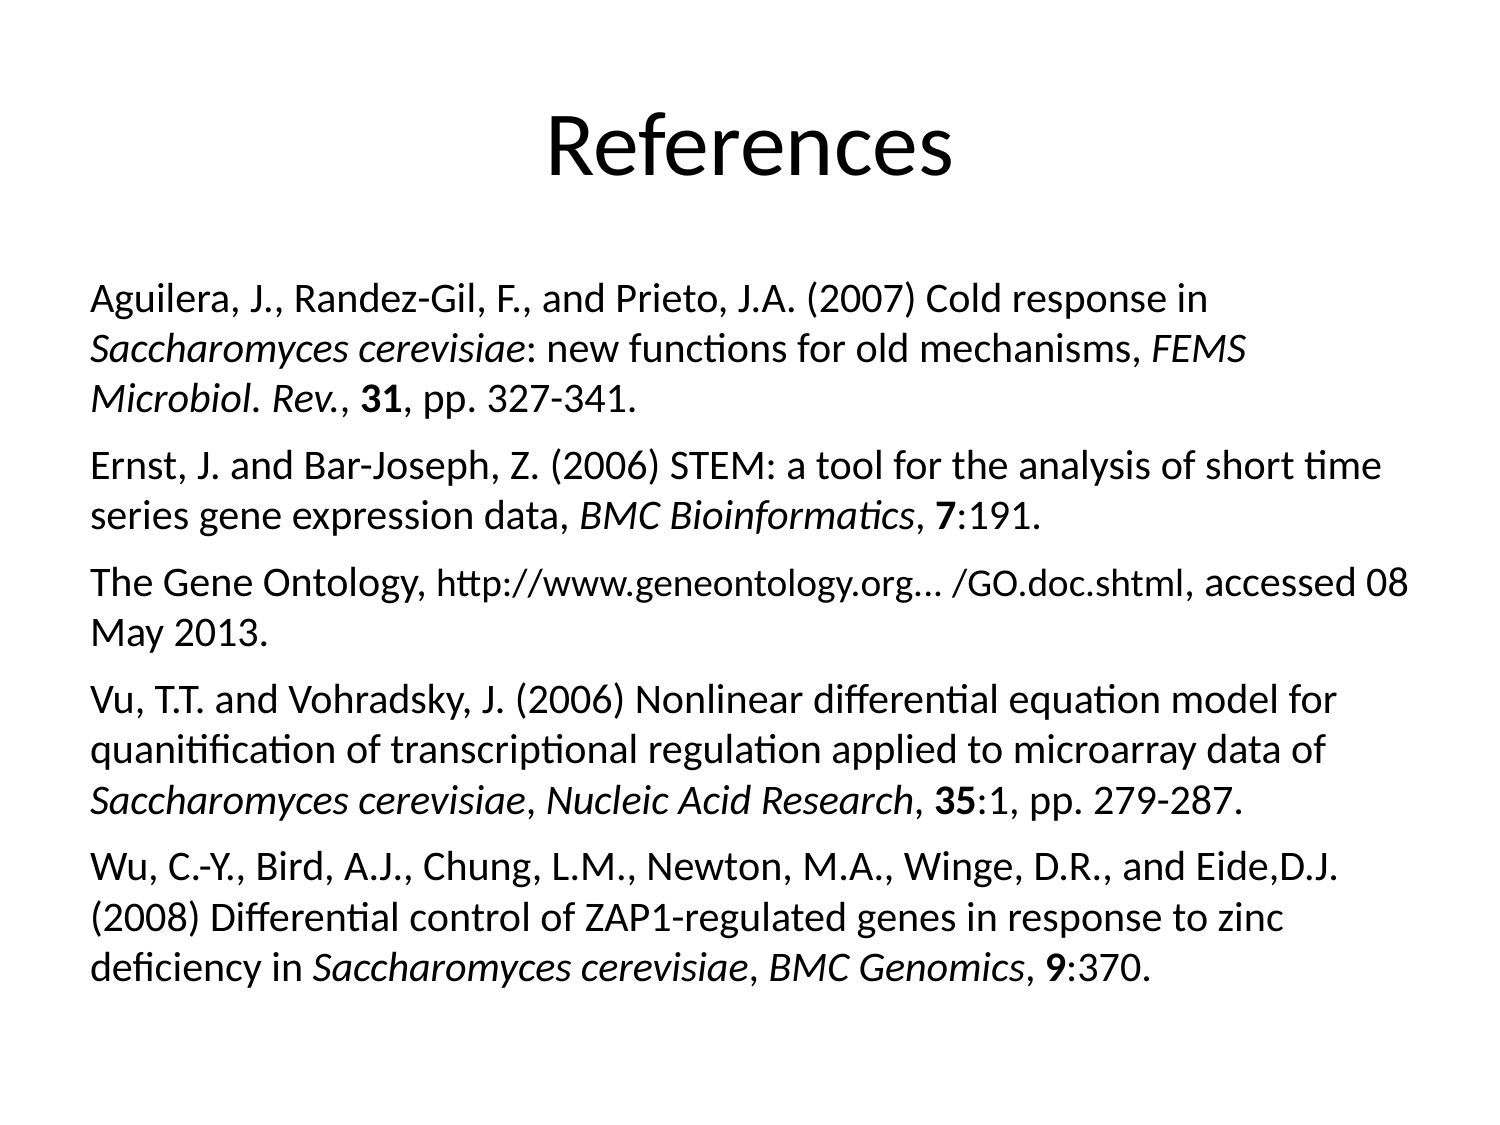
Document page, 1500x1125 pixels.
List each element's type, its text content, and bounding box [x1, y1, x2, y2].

list Aguilera, J., Randez-Gil, F., and Prieto, J.A. (2007) Cold response in Saccharomyces cerevisiae: new functions for old mechanisms, FEMS Microbiol. Rev., 31, pp. 327-341. Ernst, J. and Bar-Joseph, Z. (2006) STEM: a tool for the analysis of short time series gene expression data, BMC Bioinformatics, 7:191. The Gene Ontology, http://www.geneontology.org... /GO.doc.shtml, accessed 08 May 2013. Vu, T.T. and Vohradsky, J. (2006) Nonlinear differential equation model for quanitification of transcriptional regulation applied to microarray data of Saccharomyces cerevisiae, Nucleic Acid Research, 35:1, pp. 279-287. Wu, C.-Y., Bird, A.J., Chung, L.M., Newton, M.A., Winge, D.R., and Eide,D.J. (2008) Differential control of ZAP1-regulated genes in response to zinc deficiency in Saccharomyces cerevisiae, BMC Genomics, 9:370. [75, 262, 1425, 1005]
title References [75, 45, 1425, 233]
